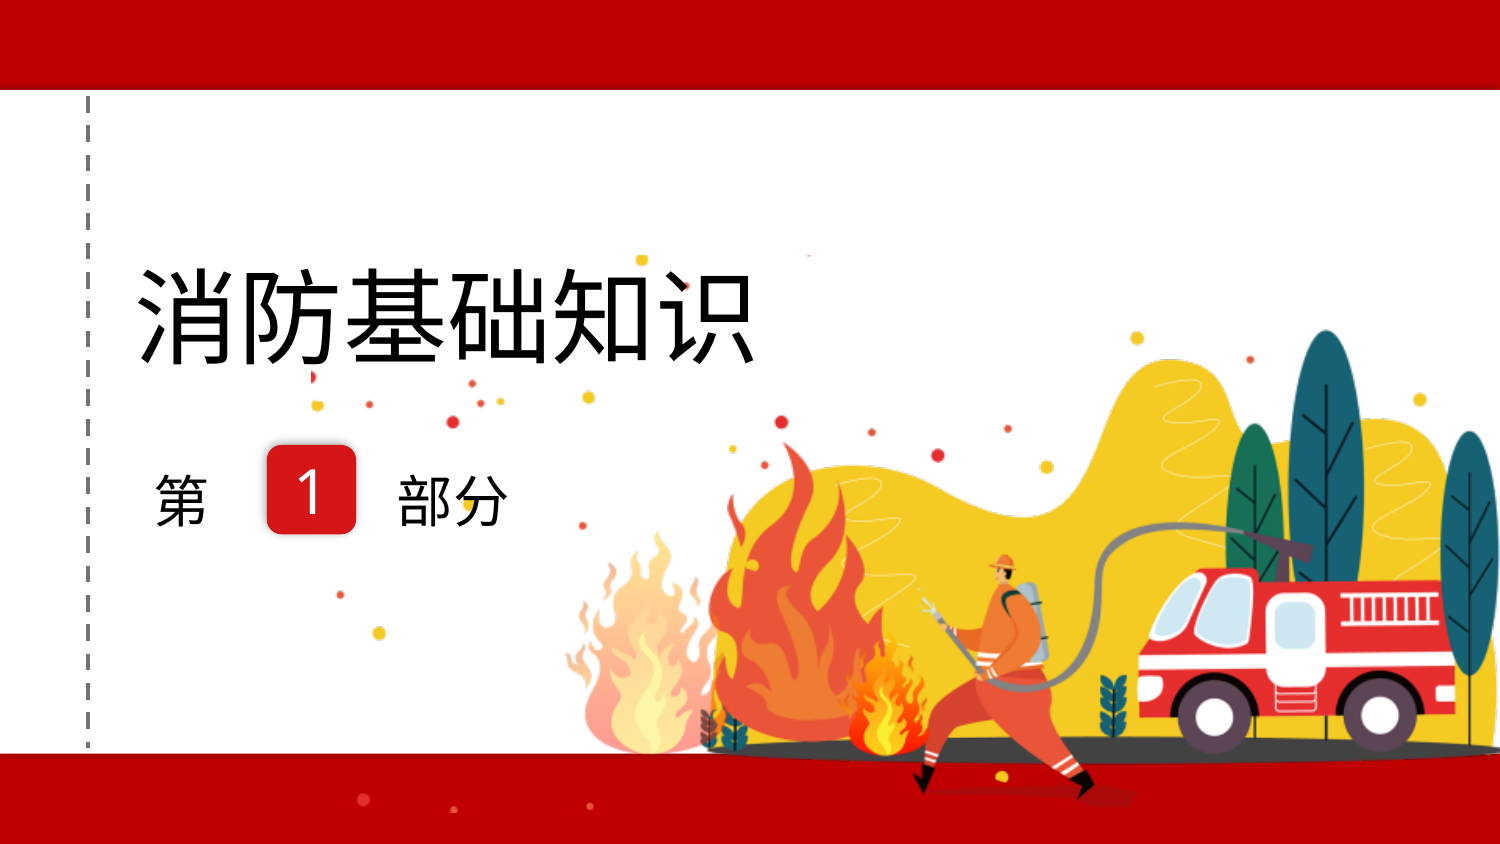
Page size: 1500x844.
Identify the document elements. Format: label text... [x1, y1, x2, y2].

text_box 第 部分 [141, 460, 274, 540]
text_box 消防基础知识 [123, 246, 1025, 383]
text_box [0, 89, 1500, 755]
picture [311, 255, 1500, 813]
text_box 1 [265, 443, 311, 536]
